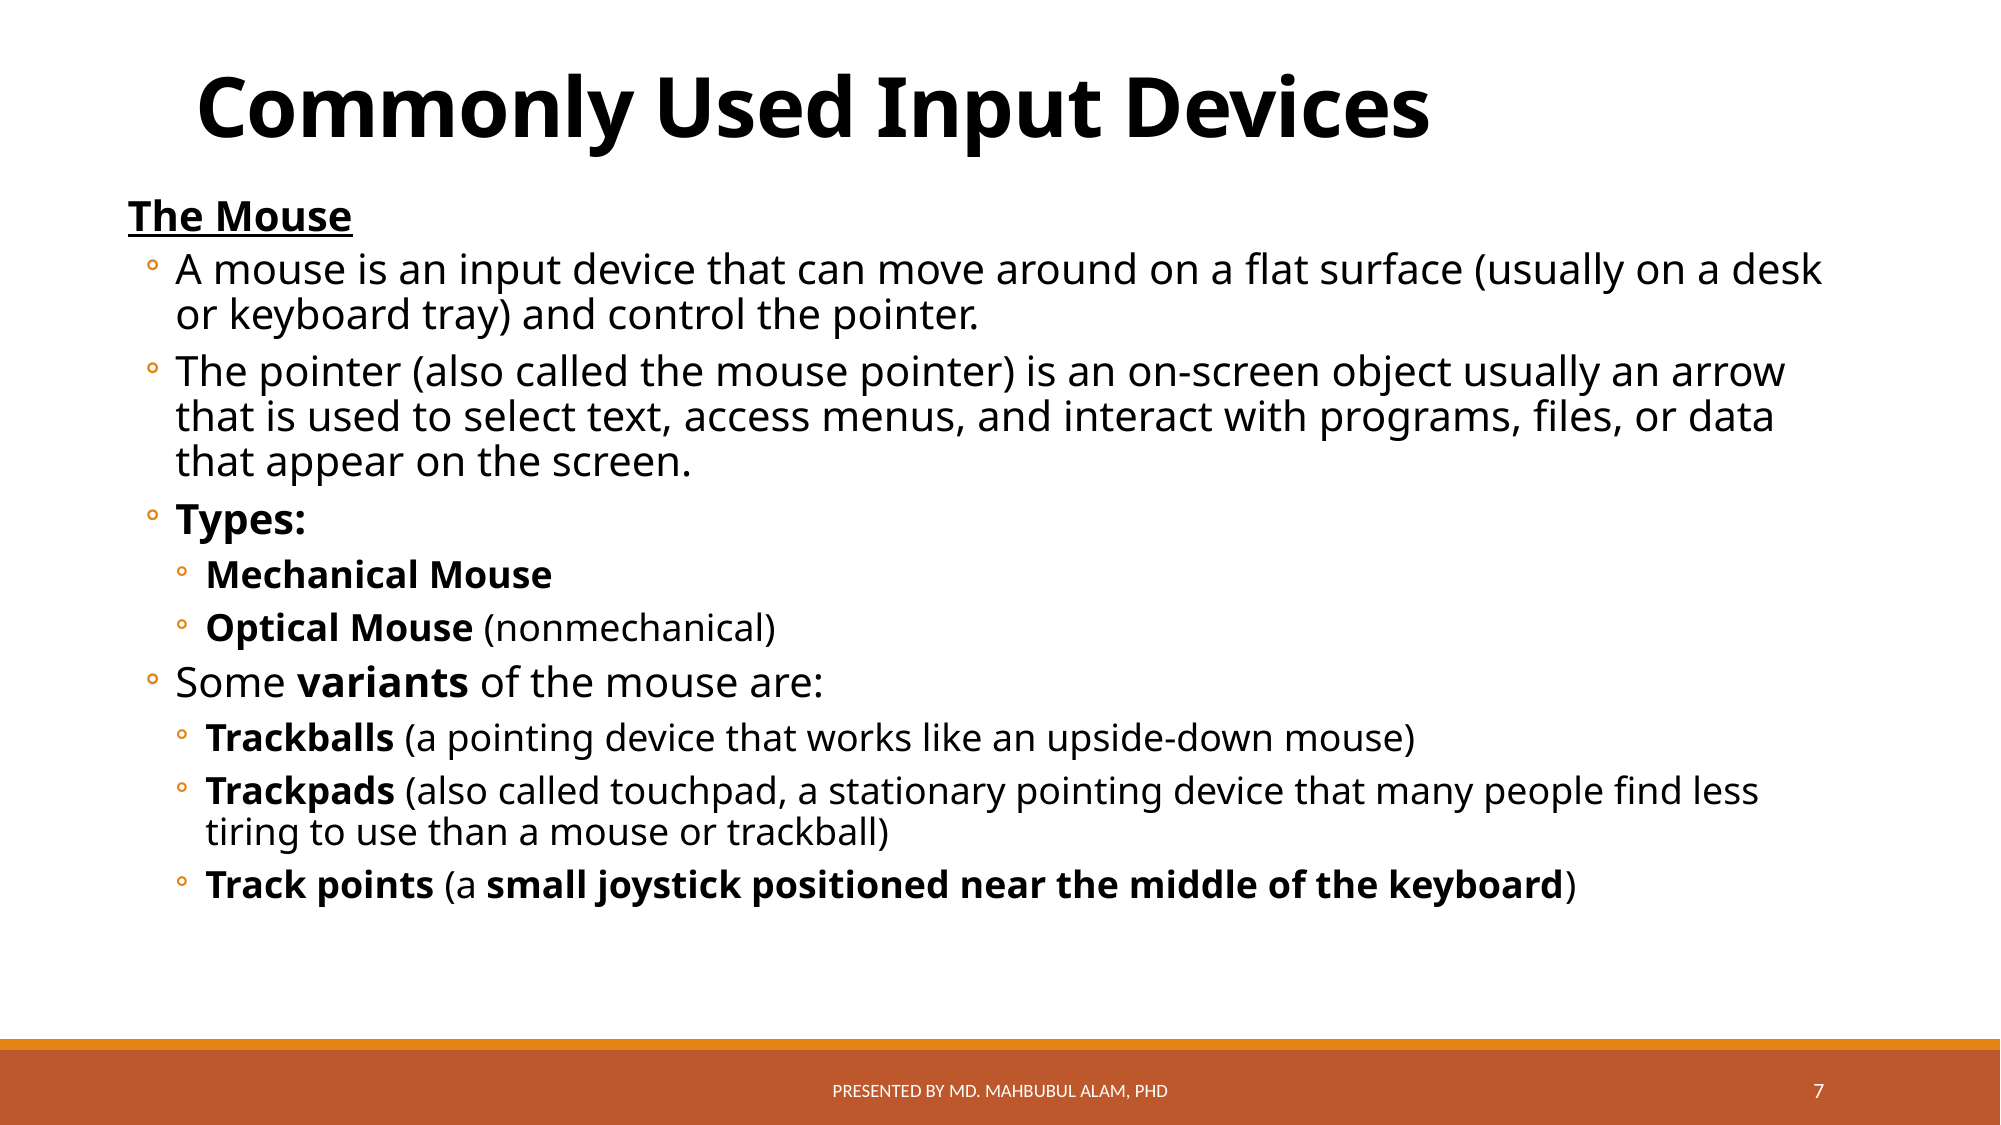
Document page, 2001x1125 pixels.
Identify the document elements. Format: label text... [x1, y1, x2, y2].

title Commonly Used Input Devices [180, 47, 1830, 163]
slide_number 7 [1624, 1059, 1840, 1120]
list The Mouse A mouse is an input device that can move around on a flat surface (usually on a desk or keyboard tray) and control the pointer. The pointer (also called the mouse pointer) is an on-screen object usually an arrow that is used to select text, access menus, and interact with programs, files, or data that appear on the screen. Types: Mechanical Mouse Optical Mouse (nonmechanical) Some variants of the mouse are: Trackballs (a pointing device that works like an upside-down mouse) Trackpads (also called touchpad, a stationary pointing device that many people find less tiring to use than a mouse or trackball) Track points (a small joystick positioned near the middle of the keyboard) [112, 187, 1863, 988]
footer Presented by Md. Mahbubul Alam, PhD [604, 1059, 1396, 1120]
